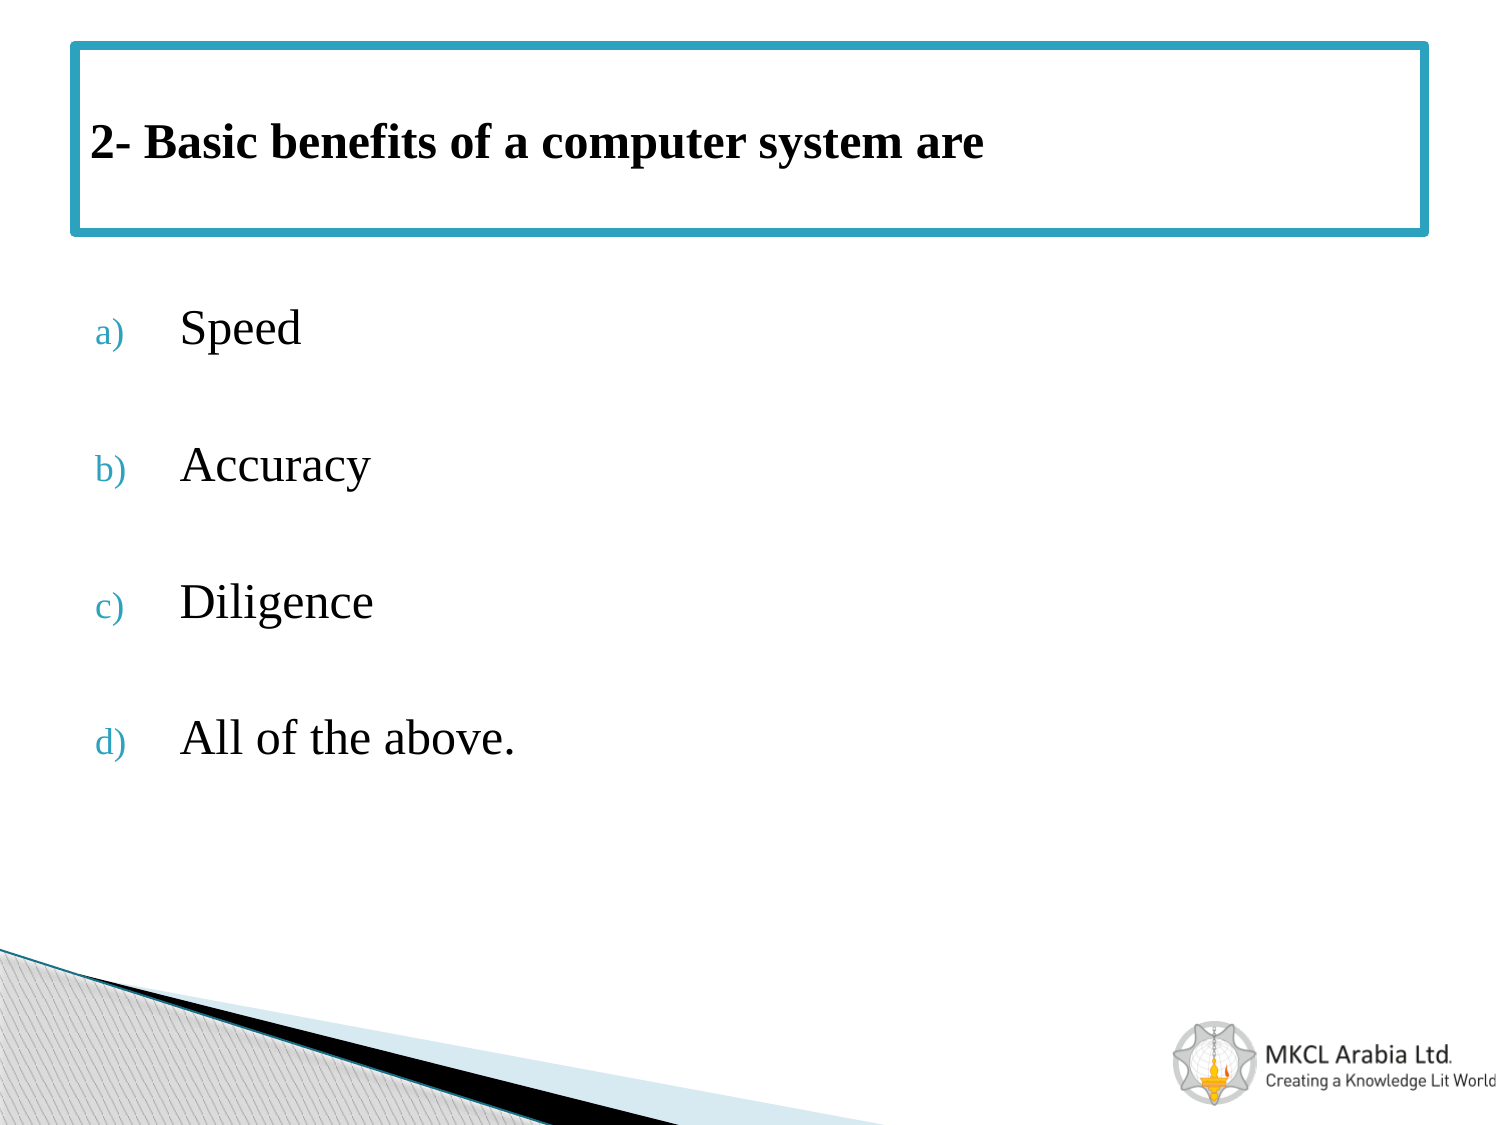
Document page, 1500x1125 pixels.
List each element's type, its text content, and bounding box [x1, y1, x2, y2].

title 2- Basic benefits of a computer system are [70, 41, 1429, 237]
picture [1172, 1021, 1496, 1106]
list Speed Accuracy Diligence All of the above. [62, 287, 1413, 1030]
